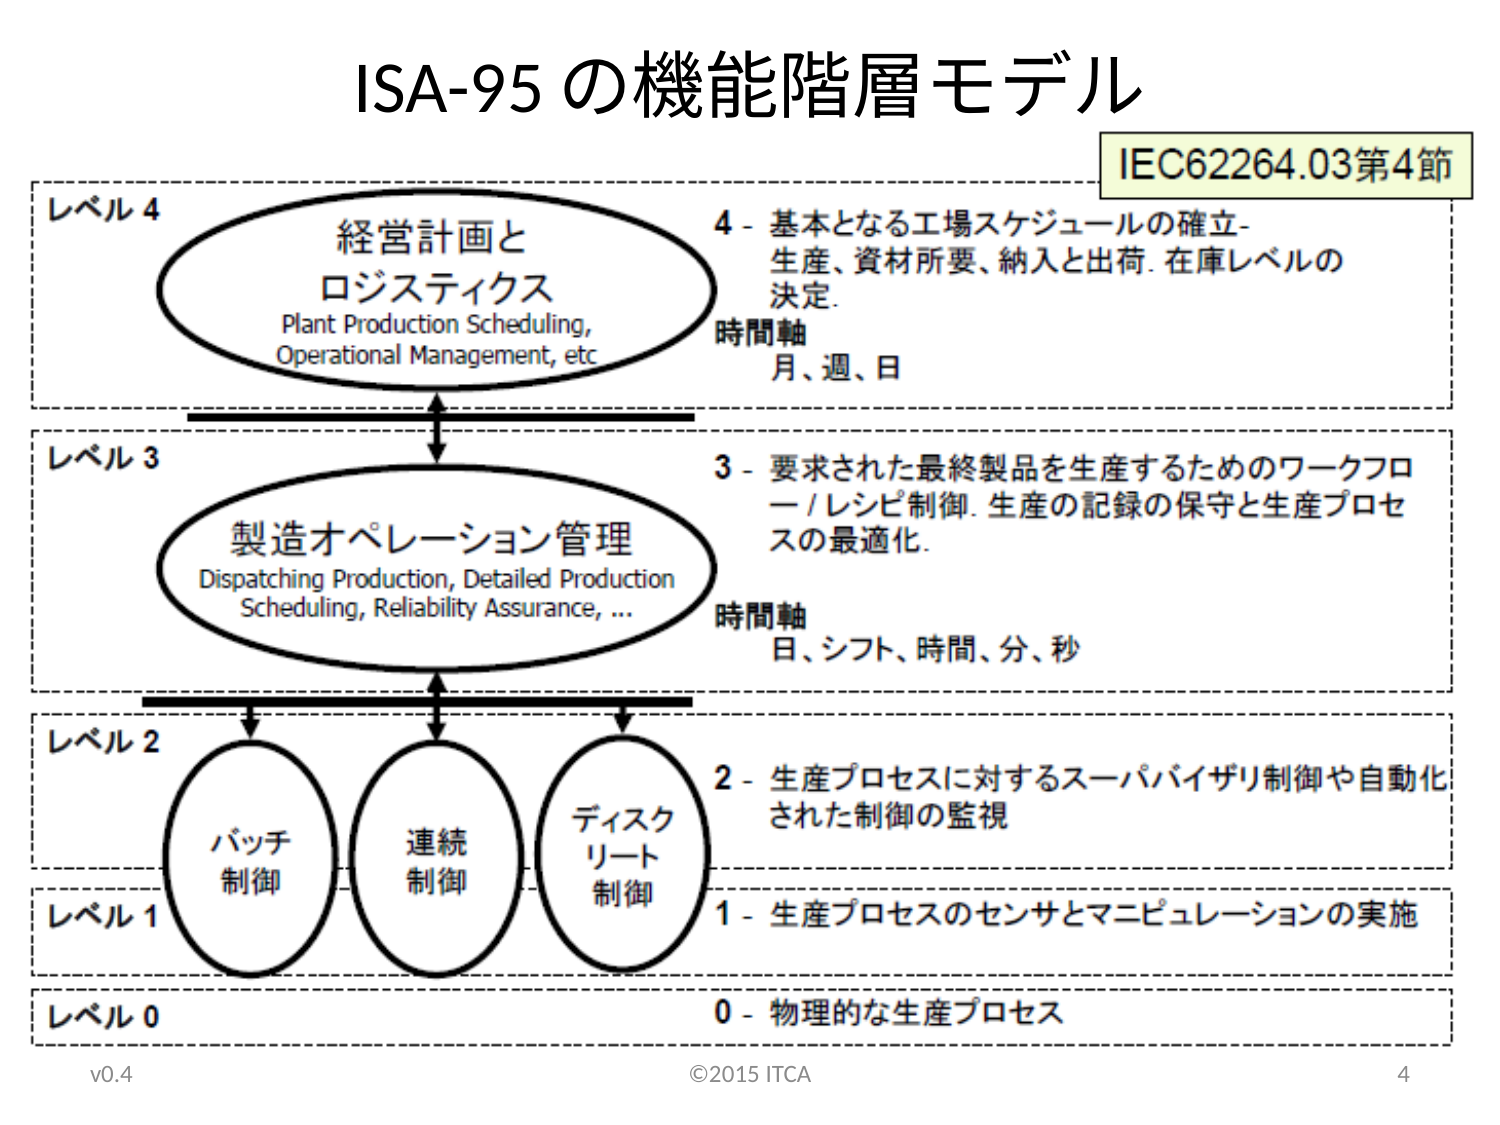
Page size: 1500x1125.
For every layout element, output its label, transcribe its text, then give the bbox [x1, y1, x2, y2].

title ISA-95の機能階層モデル [75, 30, 1425, 119]
picture [5, 120, 1482, 1059]
slide_number v0.4 [75, 1065, 425, 1103]
slide_number 4 [1074, 1065, 1425, 1103]
footer ©2015 ITCA [512, 1065, 988, 1103]
